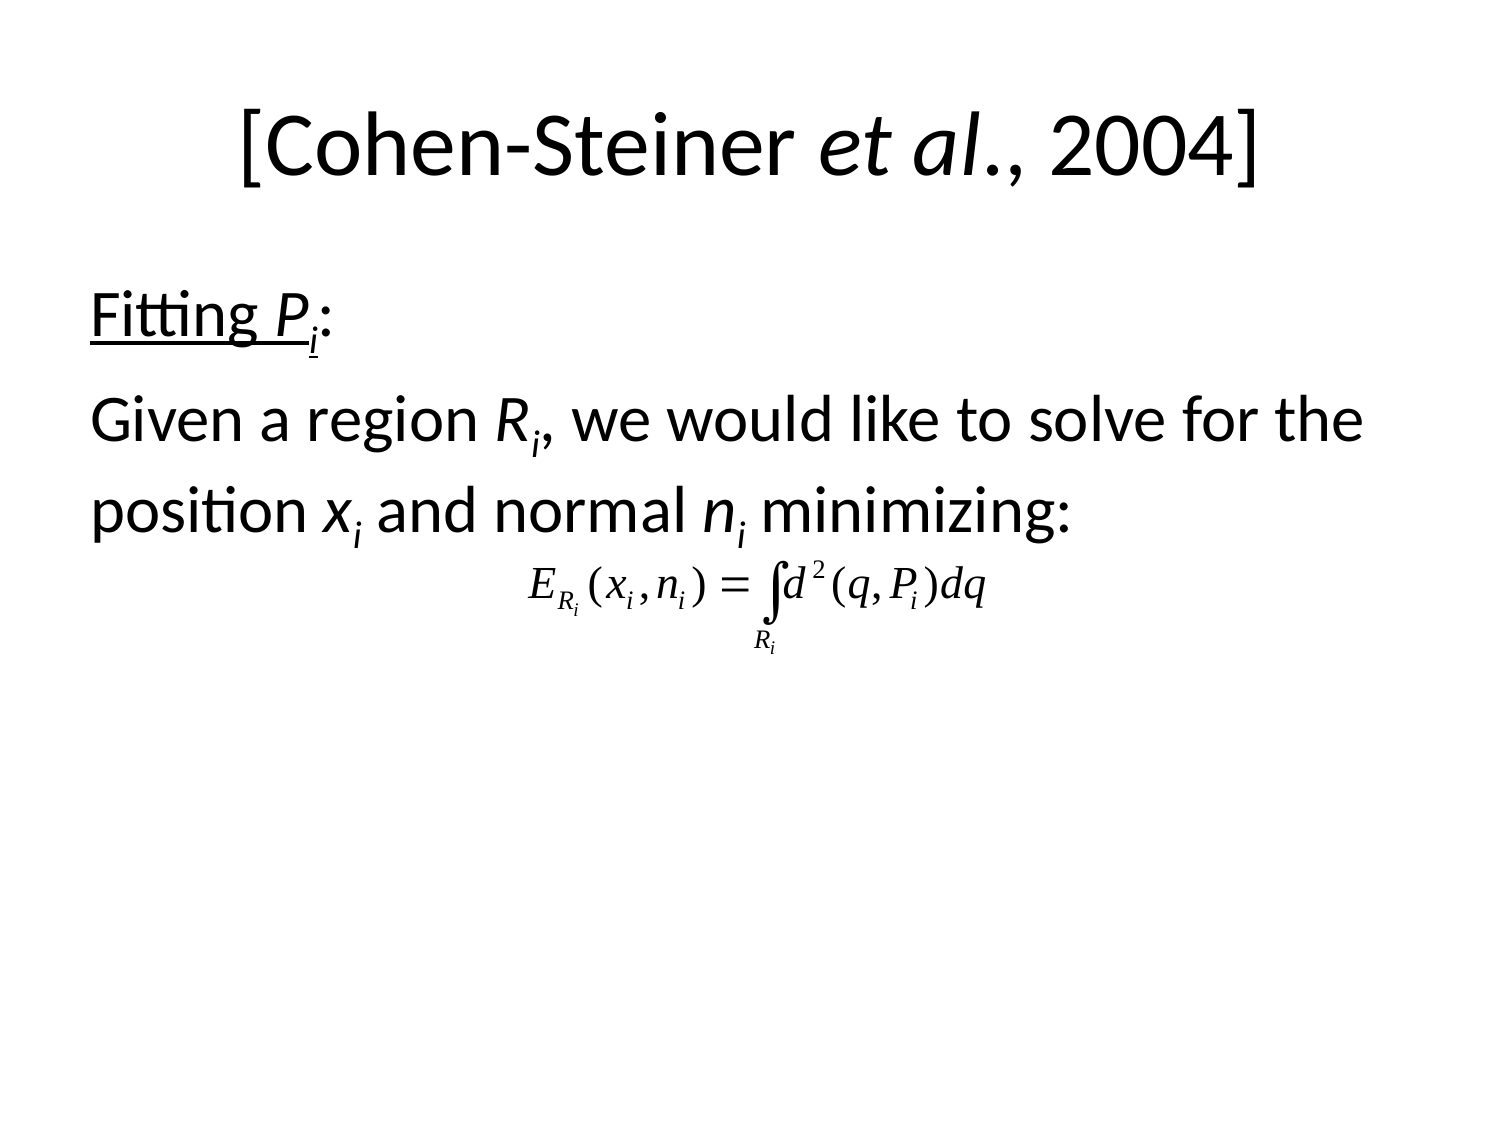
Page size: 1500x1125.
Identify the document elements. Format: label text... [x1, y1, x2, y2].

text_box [519, 544, 994, 664]
title [Cohen-Steiner et al., 2004] [75, 45, 1425, 233]
list Fitting Pi: Given a region Ri, we would like to solve for the position xi and normal ni minimizing: [75, 262, 1425, 1005]
